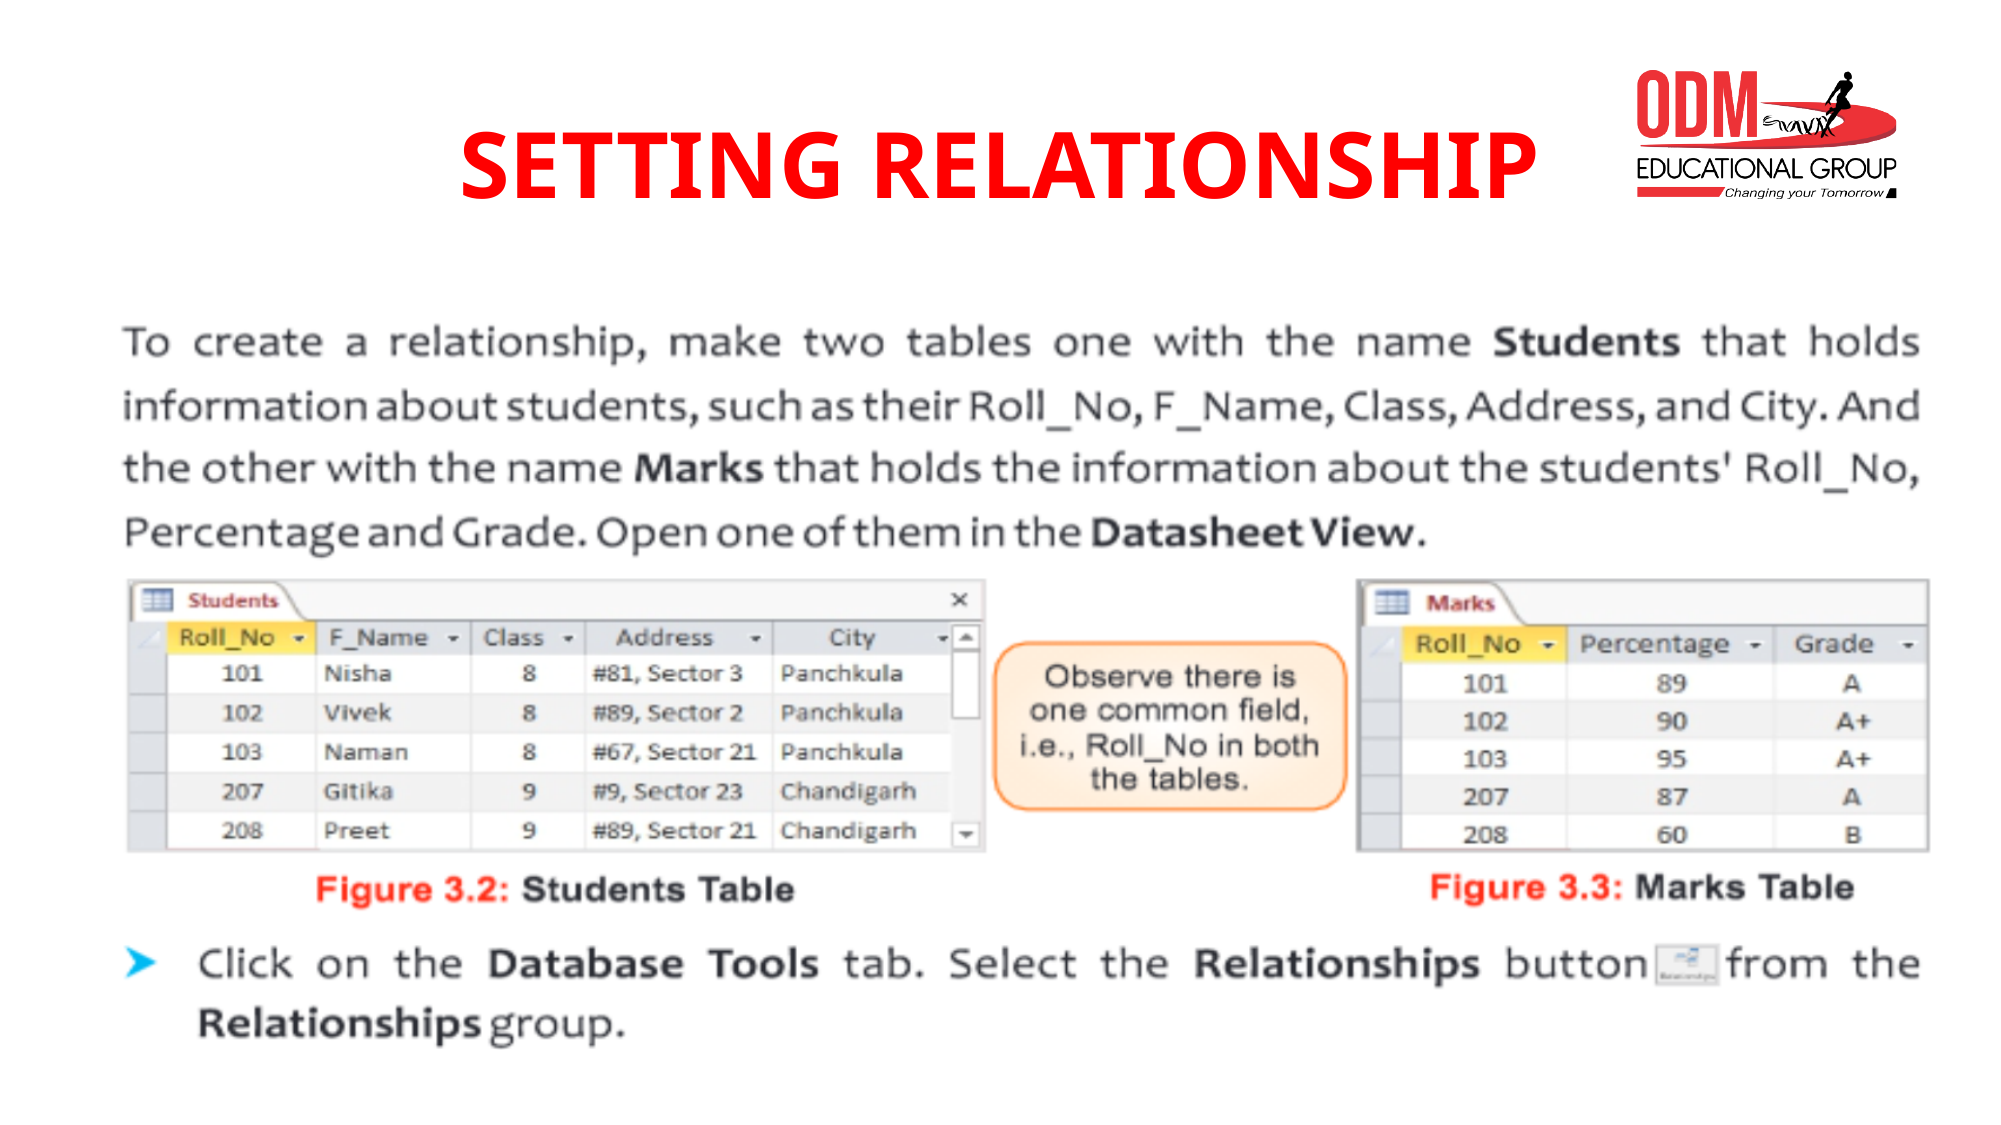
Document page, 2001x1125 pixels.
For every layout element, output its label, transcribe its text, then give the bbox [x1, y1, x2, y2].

picture [116, 292, 642, 1050]
title SETTING RELATIONSHIP [1402, 59, 1863, 278]
title SETTING RELATIONSHIP [137, 59, 642, 278]
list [642, 0, 1402, 1125]
text_box [1637, 70, 1897, 199]
picture [1402, 292, 1930, 1050]
